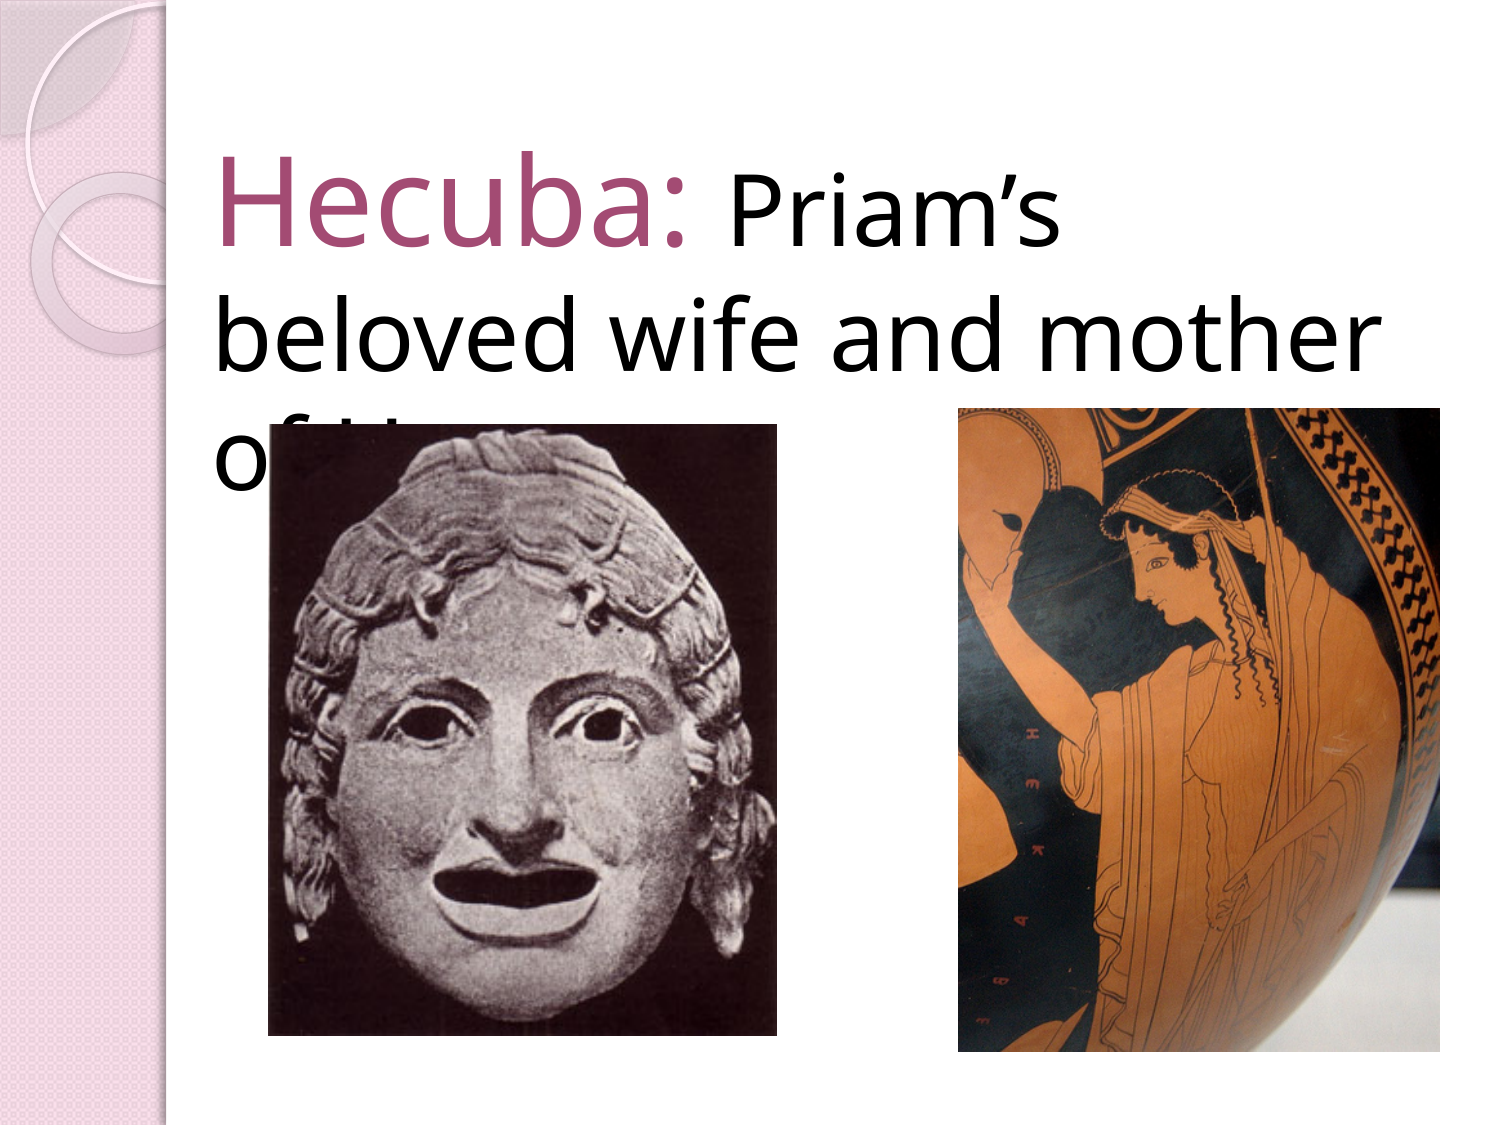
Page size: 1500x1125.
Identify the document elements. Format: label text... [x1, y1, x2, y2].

list Hecuba: Priam’s beloved wife and mother of Hector [183, 113, 1466, 1025]
picture [958, 408, 1440, 1052]
picture [268, 424, 777, 1036]
